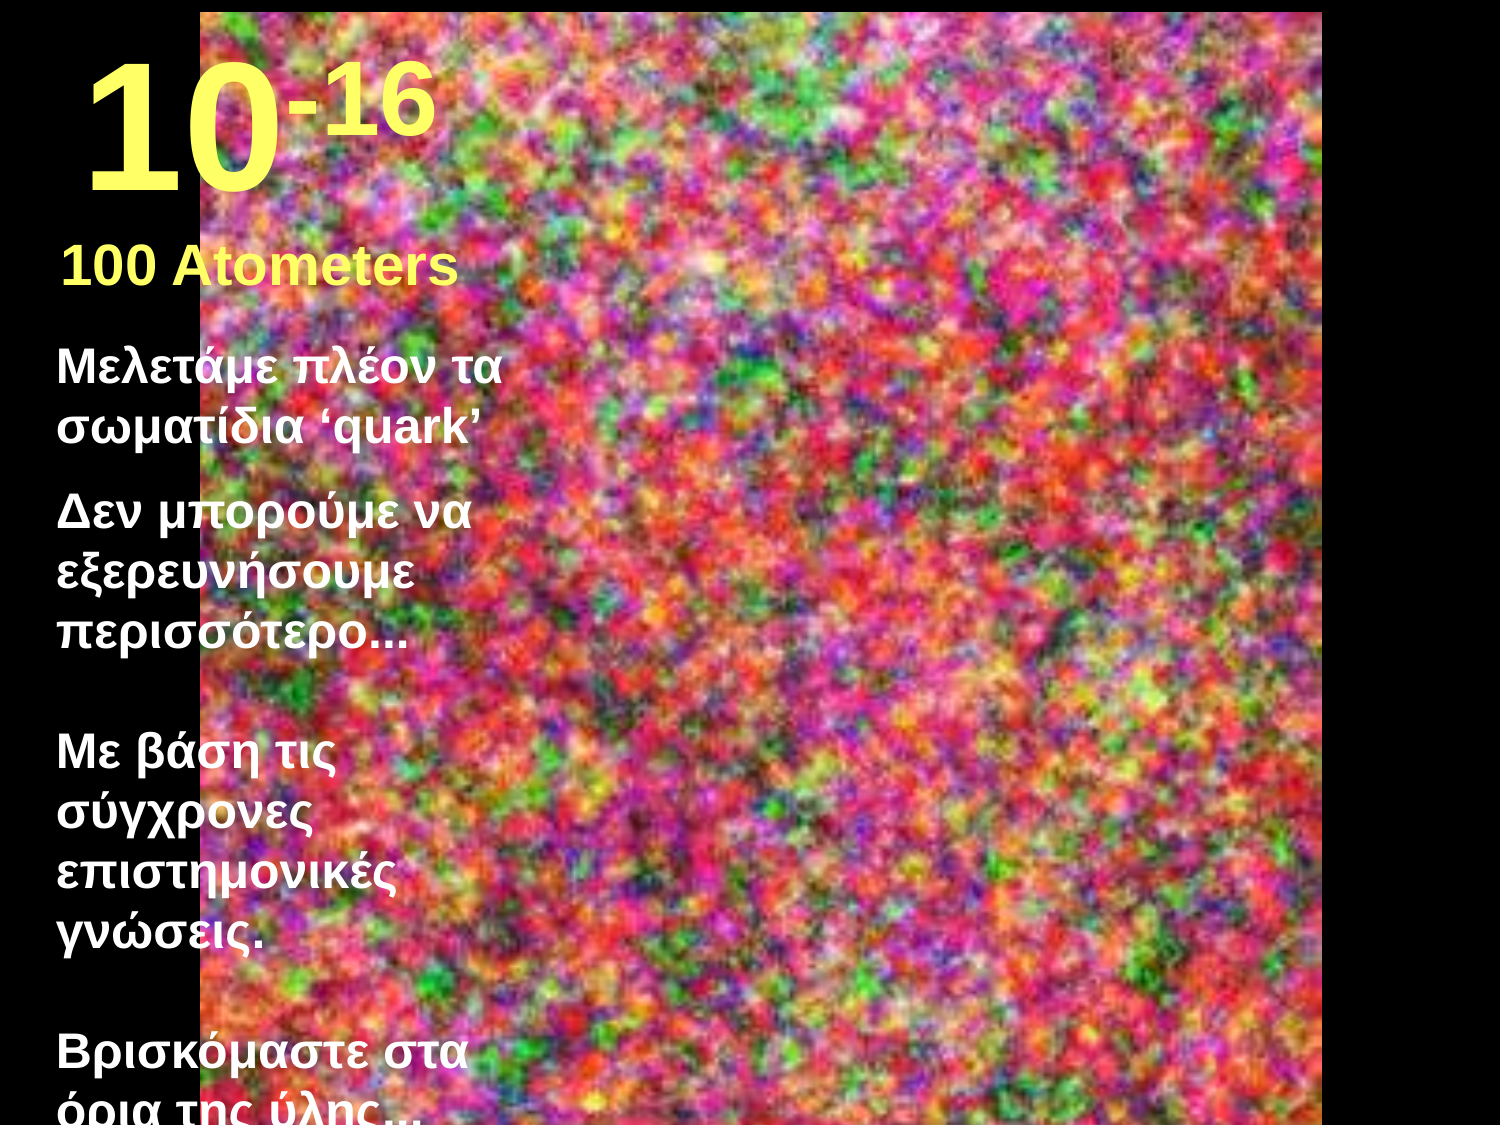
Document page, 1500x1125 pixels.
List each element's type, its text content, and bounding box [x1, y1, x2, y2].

text_box 10-16 100 Atometers [45, 0, 476, 305]
text_box Μελετάμε πλέον τα σωματίδια ‘quark’ Δεν μπορούμε να εξερευνήσουμε περισσότερο... Με βάση τις σύγχρονες επιστημονικές γνώσεις. Βρισκόμαστε στα όρια της ύλης... [41, 326, 194, 1125]
picture [199, 12, 1322, 1125]
